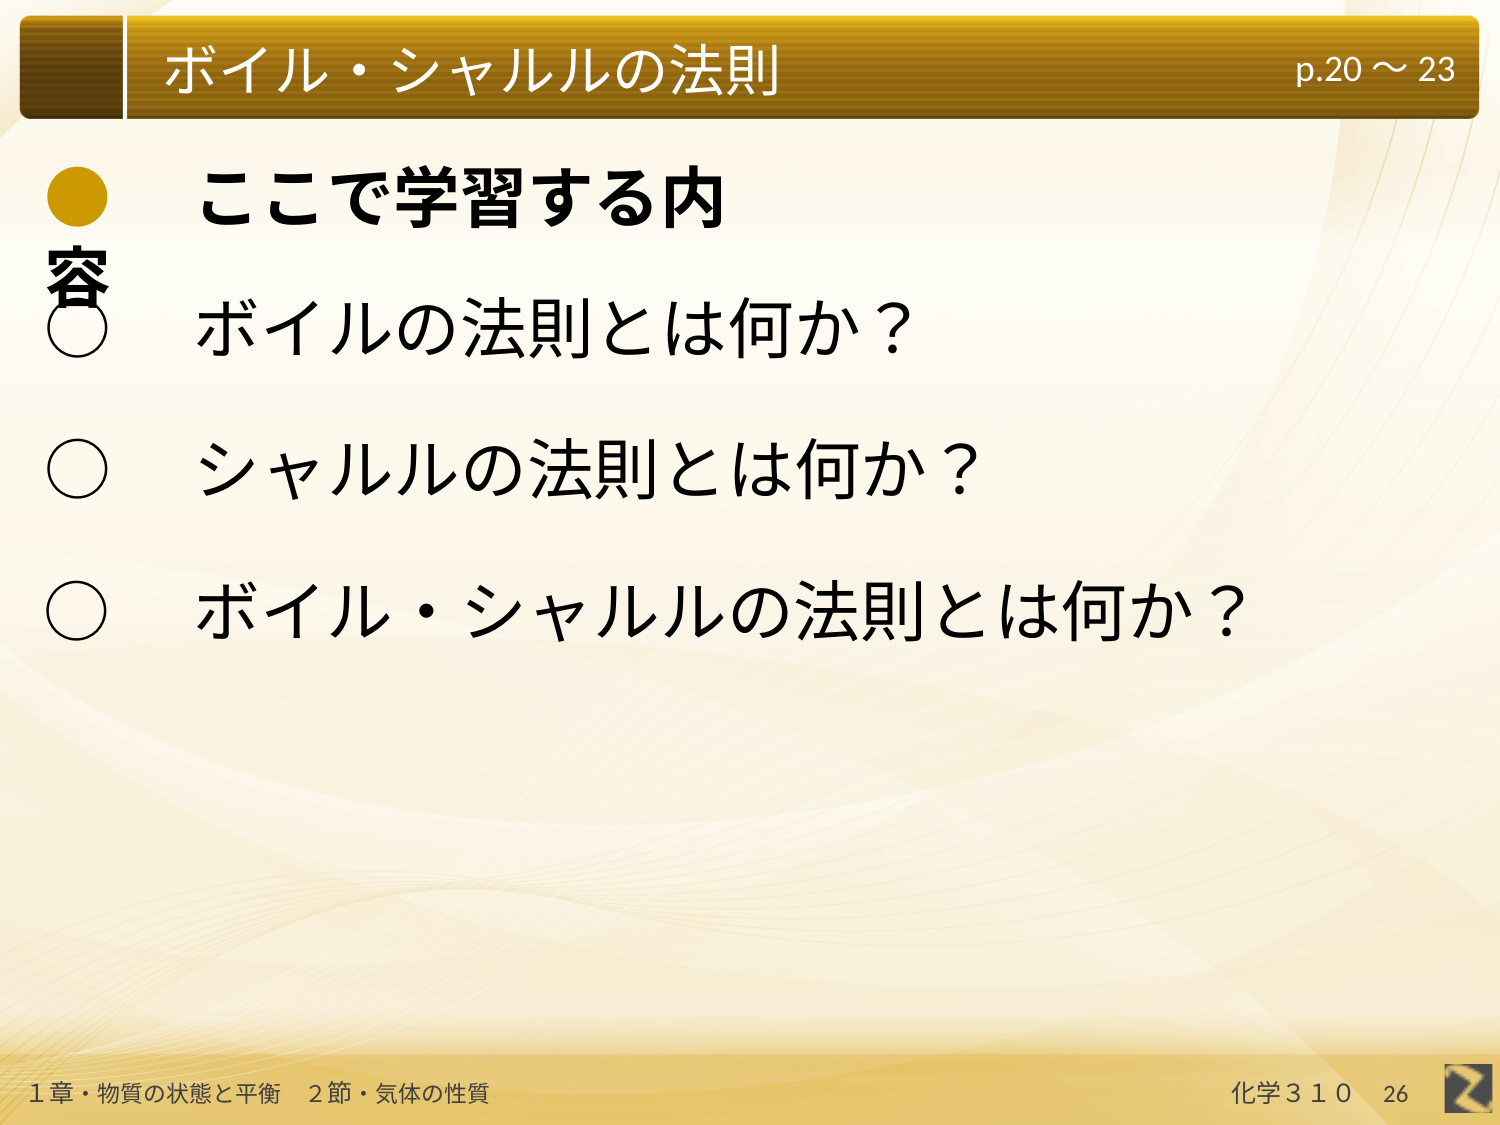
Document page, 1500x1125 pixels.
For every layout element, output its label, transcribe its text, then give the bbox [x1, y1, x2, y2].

text_box ● ここで学習する内容 [29, 148, 798, 279]
text_box ○ ボイルの法則とは何か？ [29, 279, 1500, 374]
text_box ○ シャルルの法則とは何か？ [29, 420, 1500, 516]
text_box ○ ボイル・シャルルの法則とは何か？ [29, 562, 1500, 658]
picture [0, 0, 1500, 1125]
slide_number 26 [1356, 1070, 1436, 1118]
